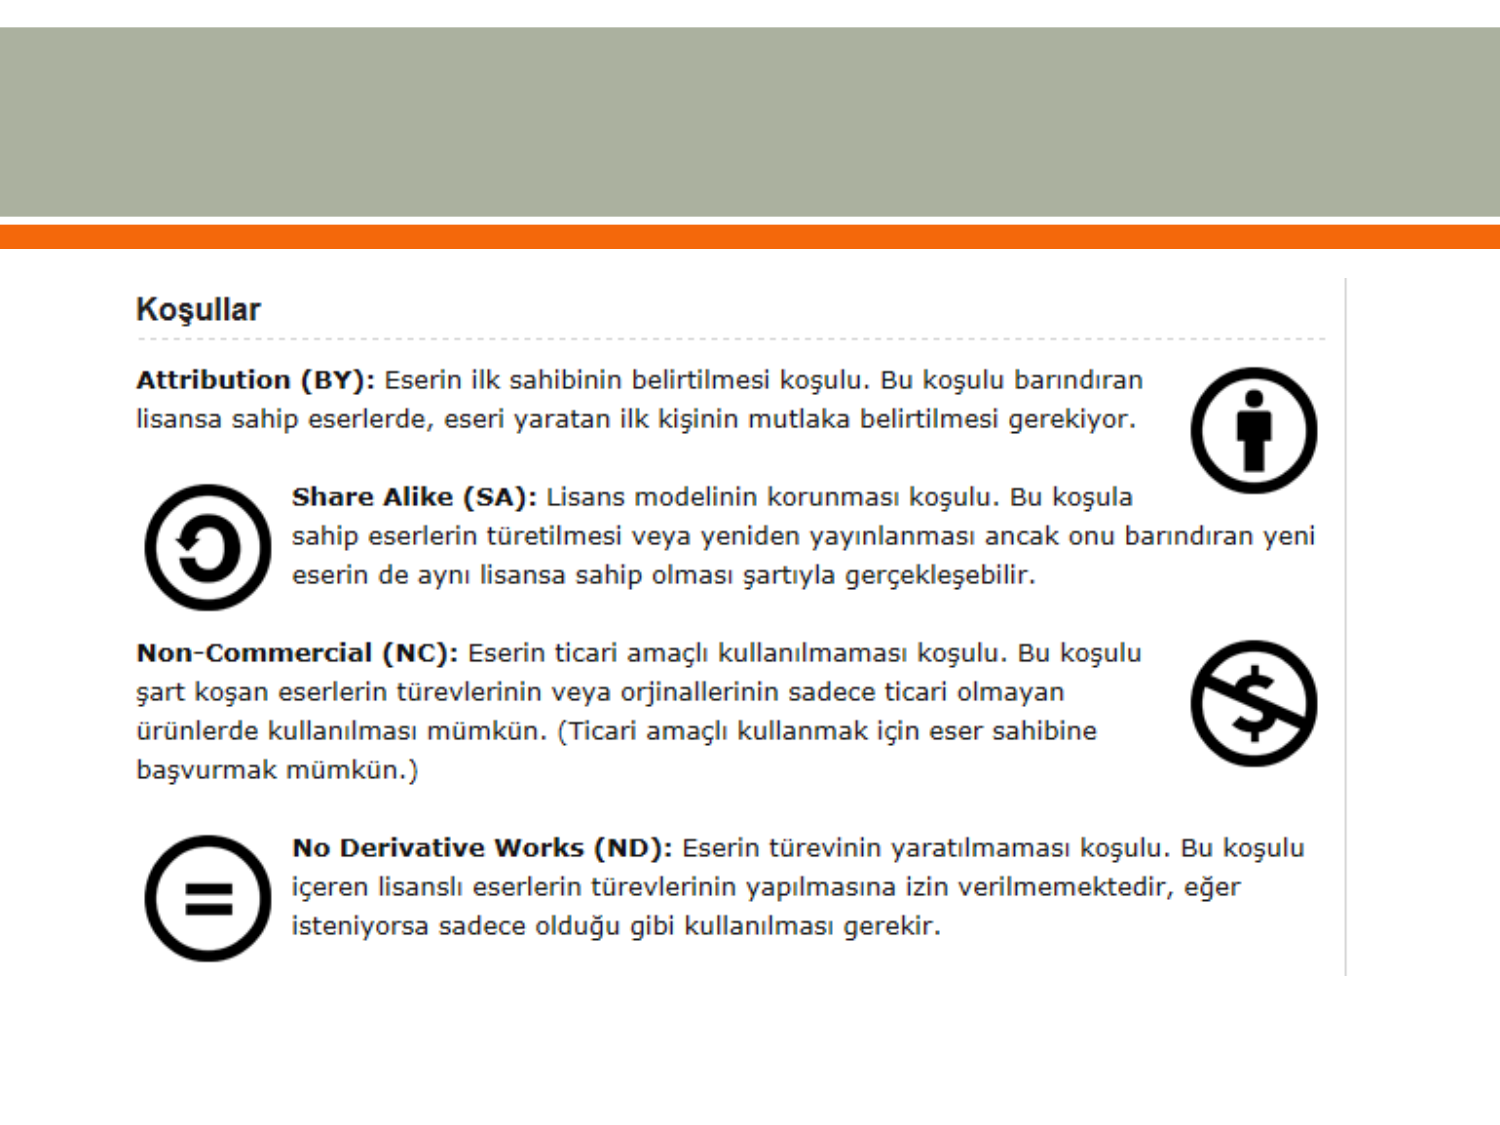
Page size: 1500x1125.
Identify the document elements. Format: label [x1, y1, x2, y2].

picture [111, 278, 1351, 977]
